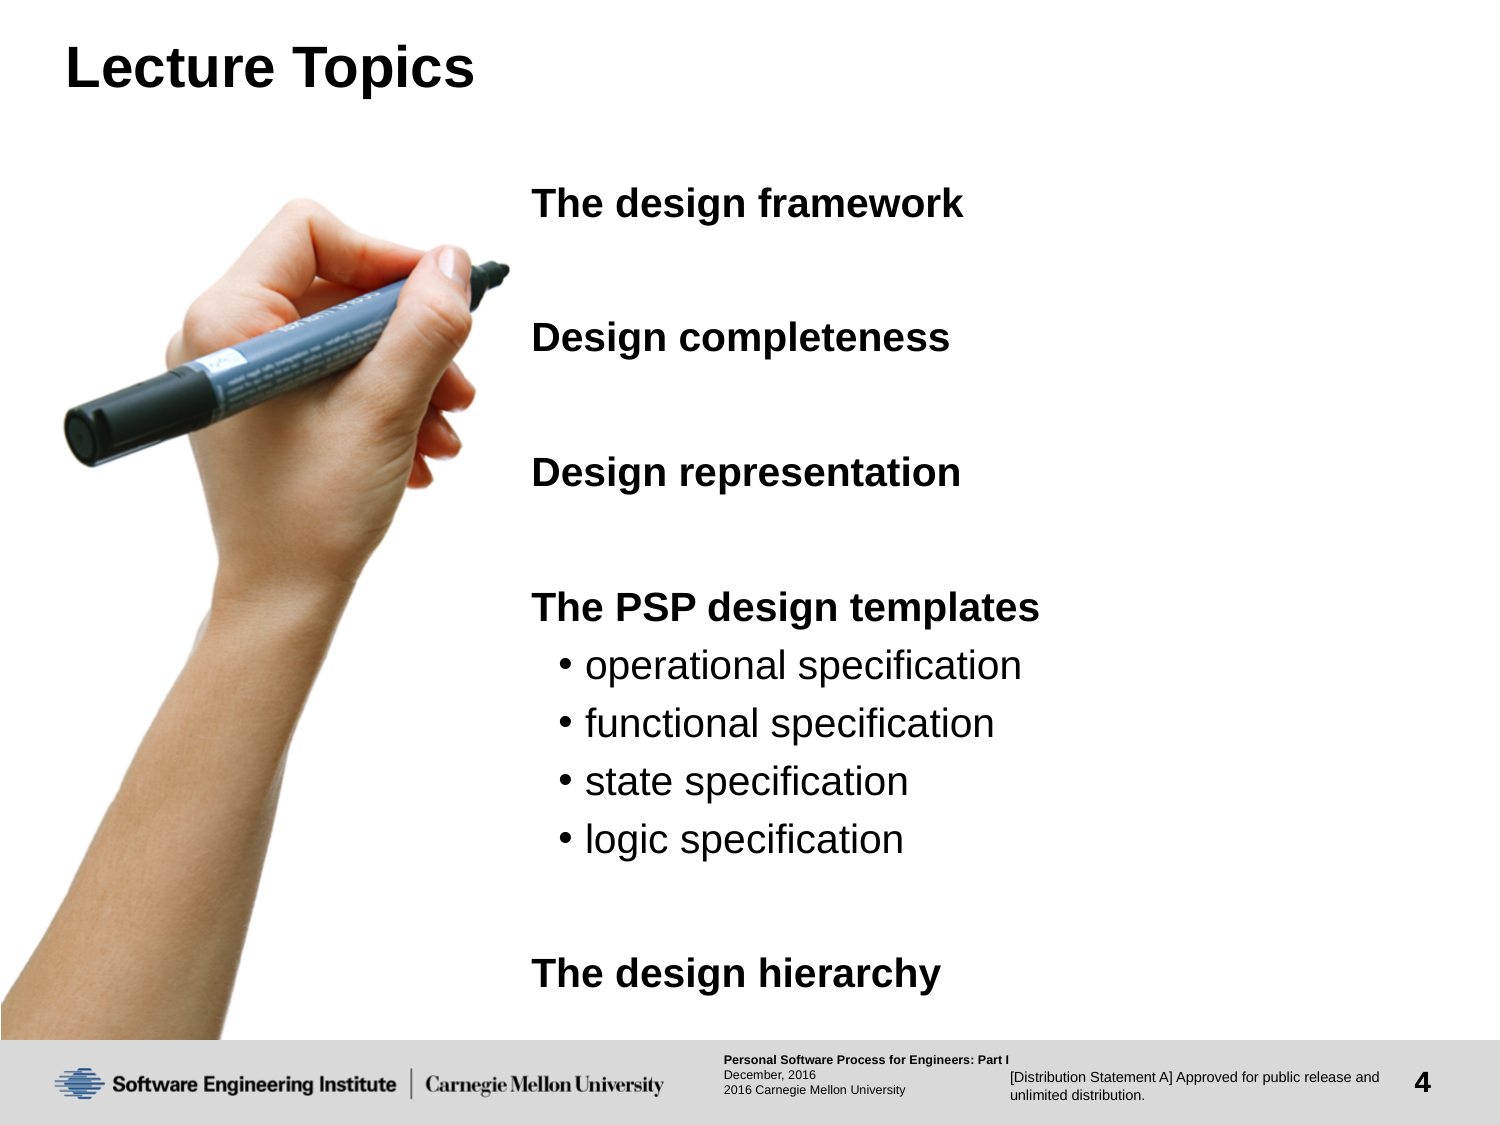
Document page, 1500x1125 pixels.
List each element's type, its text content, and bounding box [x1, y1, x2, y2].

list The design framework Design completeness Design representation The PSP design templates operational specification functional specification state specification logic specification The design hierarchy [531, 176, 1432, 1000]
picture [1, 180, 532, 1040]
picture [46, 1061, 673, 1104]
title Lecture Topics [65, 37, 1313, 148]
